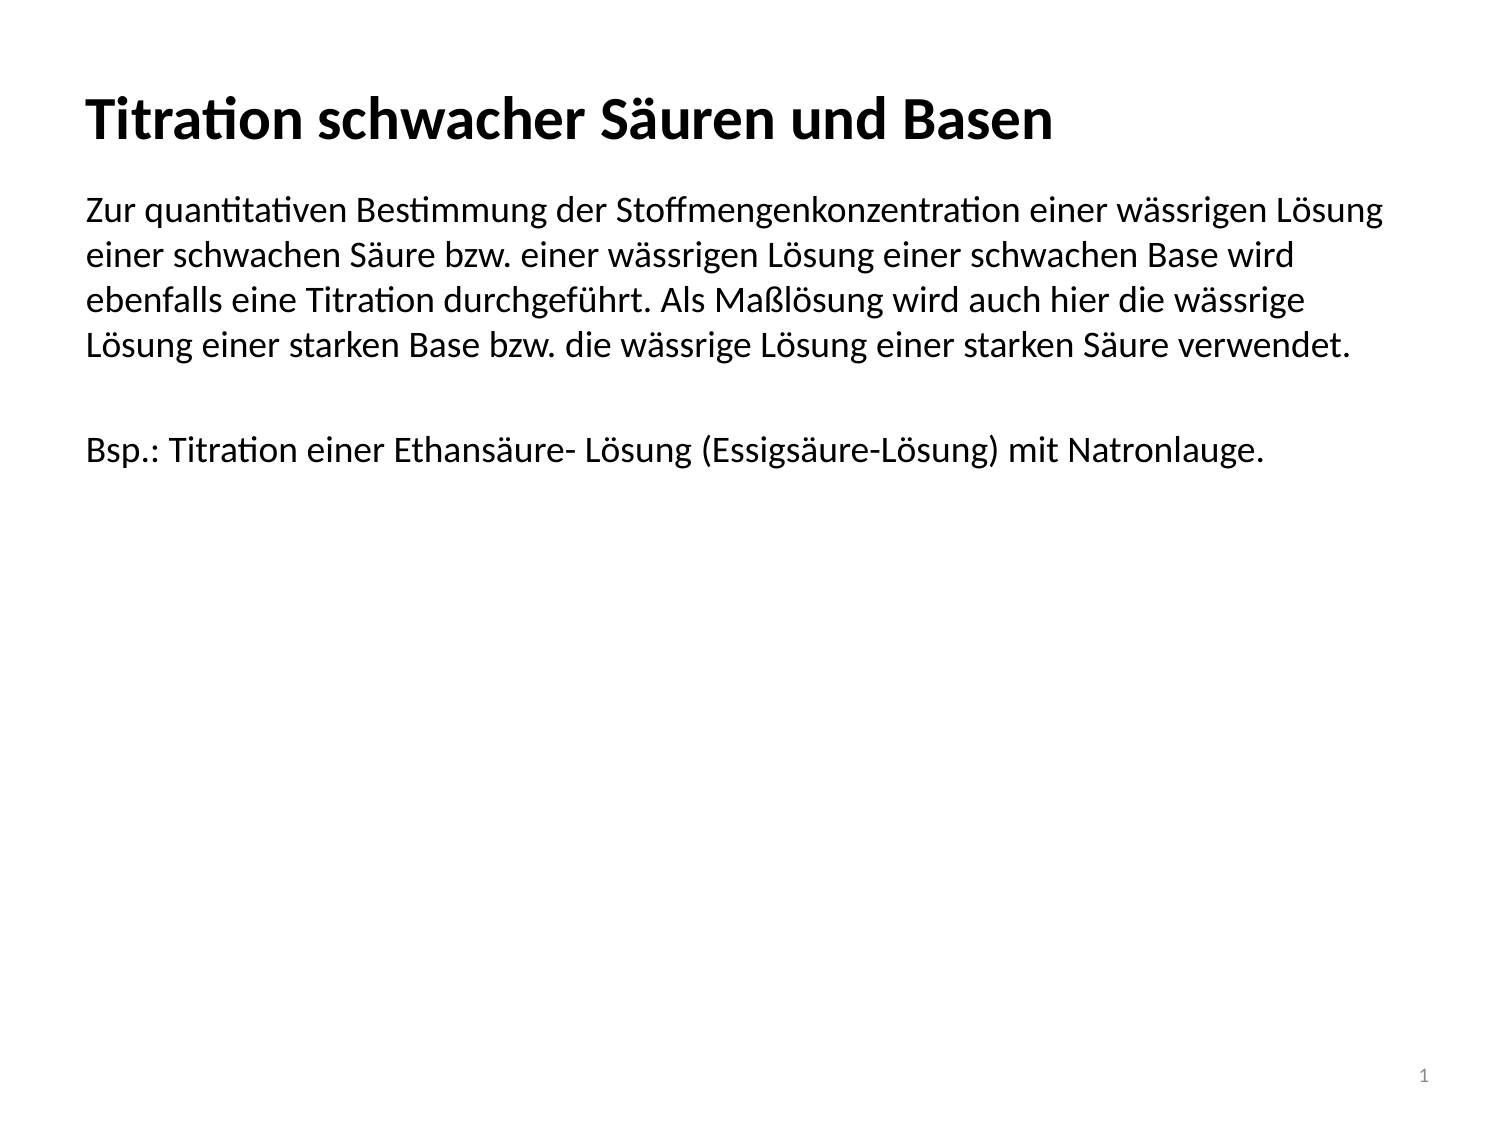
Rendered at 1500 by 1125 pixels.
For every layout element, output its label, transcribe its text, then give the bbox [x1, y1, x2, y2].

title Titration schwacher Säuren und Basen [70, 70, 1430, 160]
slide_number 1 [1311, 1051, 1430, 1087]
list Zur quantitativen Bestimmung der Stoffmengenkonzentration einer wässrigen Lösung einer schwachen Säure bzw. einer wässrigen Lösung einer schwachen Base wird ebenfalls eine Titration durchgeführt. Als Maßlösung wird auch hier die wässrige Lösung einer starken Base bzw. die wässrige Lösung einer starken Säure verwendet. Bsp.: Titration einer Ethansäure- Lösung (Essigsäure-Lösung) mit Natronlauge. [70, 177, 1430, 1004]
